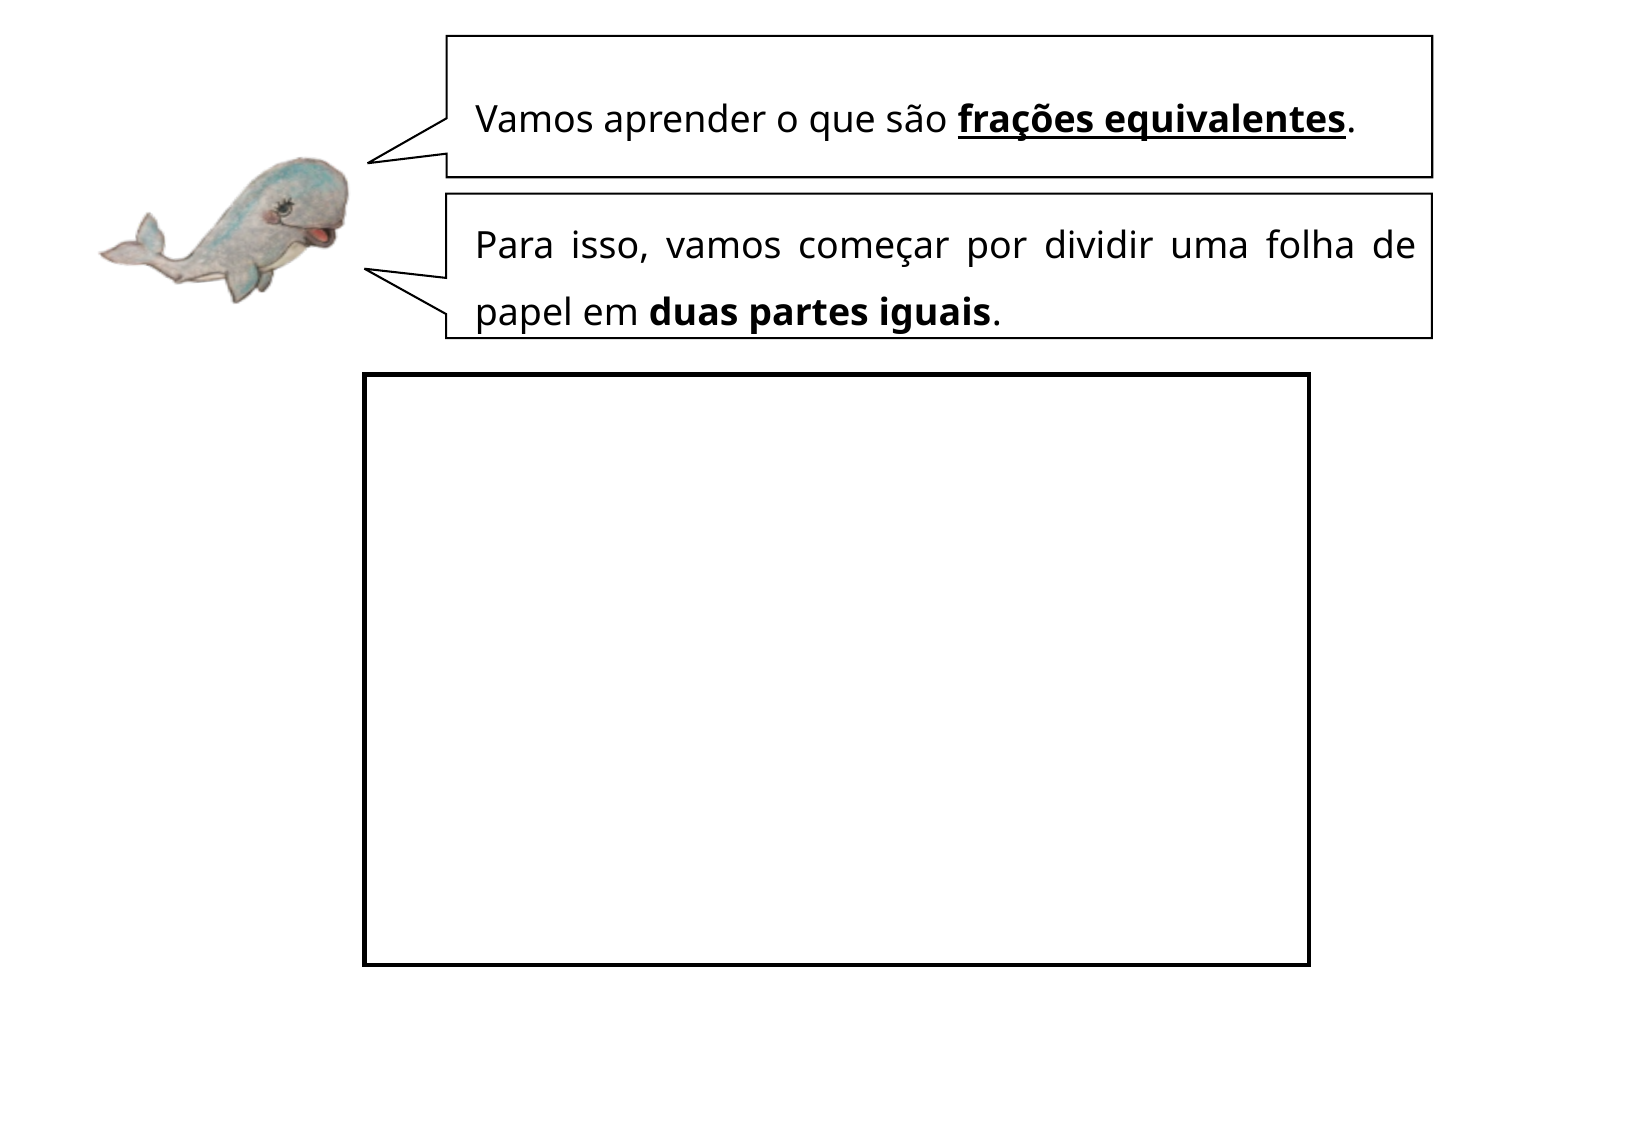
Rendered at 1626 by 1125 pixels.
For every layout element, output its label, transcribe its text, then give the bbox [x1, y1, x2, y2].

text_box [446, 136, 1432, 339]
text_box [363, 374, 1310, 966]
text_box Vamos aprender o que são frações equivalentes. [373, 34, 1434, 179]
picture [78, 145, 378, 319]
